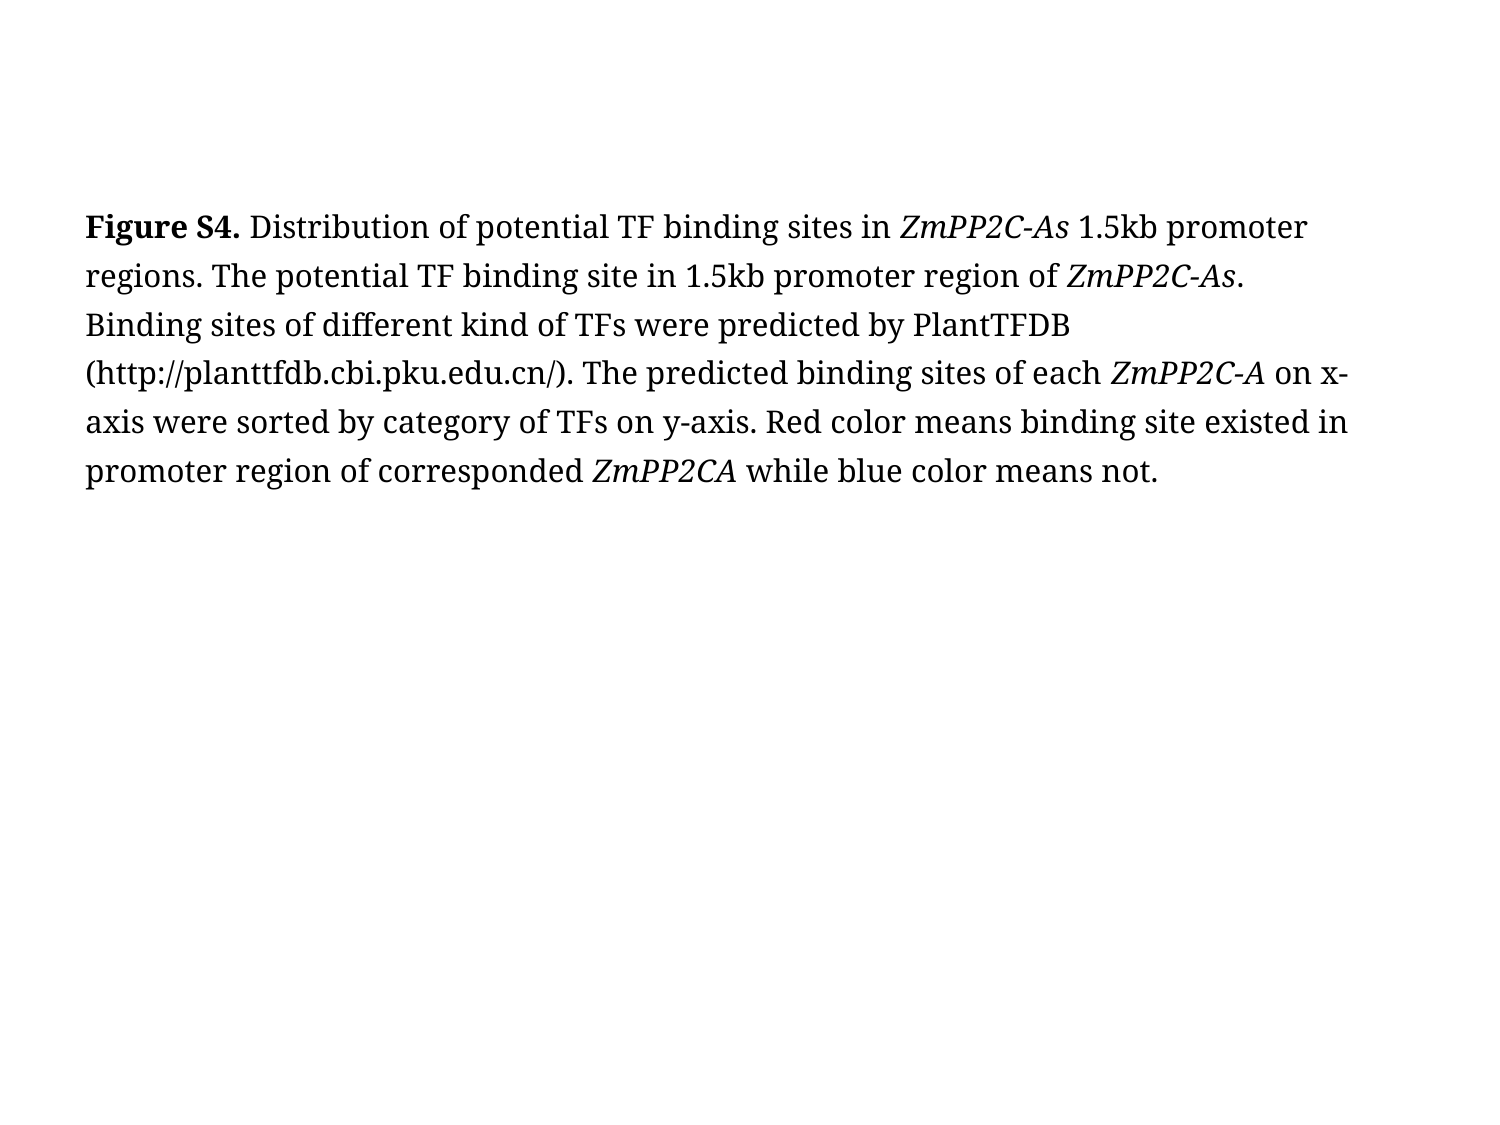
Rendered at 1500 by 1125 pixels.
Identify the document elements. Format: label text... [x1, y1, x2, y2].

text_box Figure S4. Distribution of potential TF binding sites in ZmPP2C-As 1.5kb promoter regions. The potential TF binding site in 1.5kb promoter region of ZmPP2C-As. Binding sites of different kind of TFs were predicted by PlantTFDB (http://planttfdb.cbi.pku.edu.cn/). The predicted binding sites of each ZmPP2C-A on x-axis were sorted by category of TFs on y-axis. Red color means binding site existed in promoter region of corresponded ZmPP2CA while blue color means not. [70, 188, 1383, 496]
